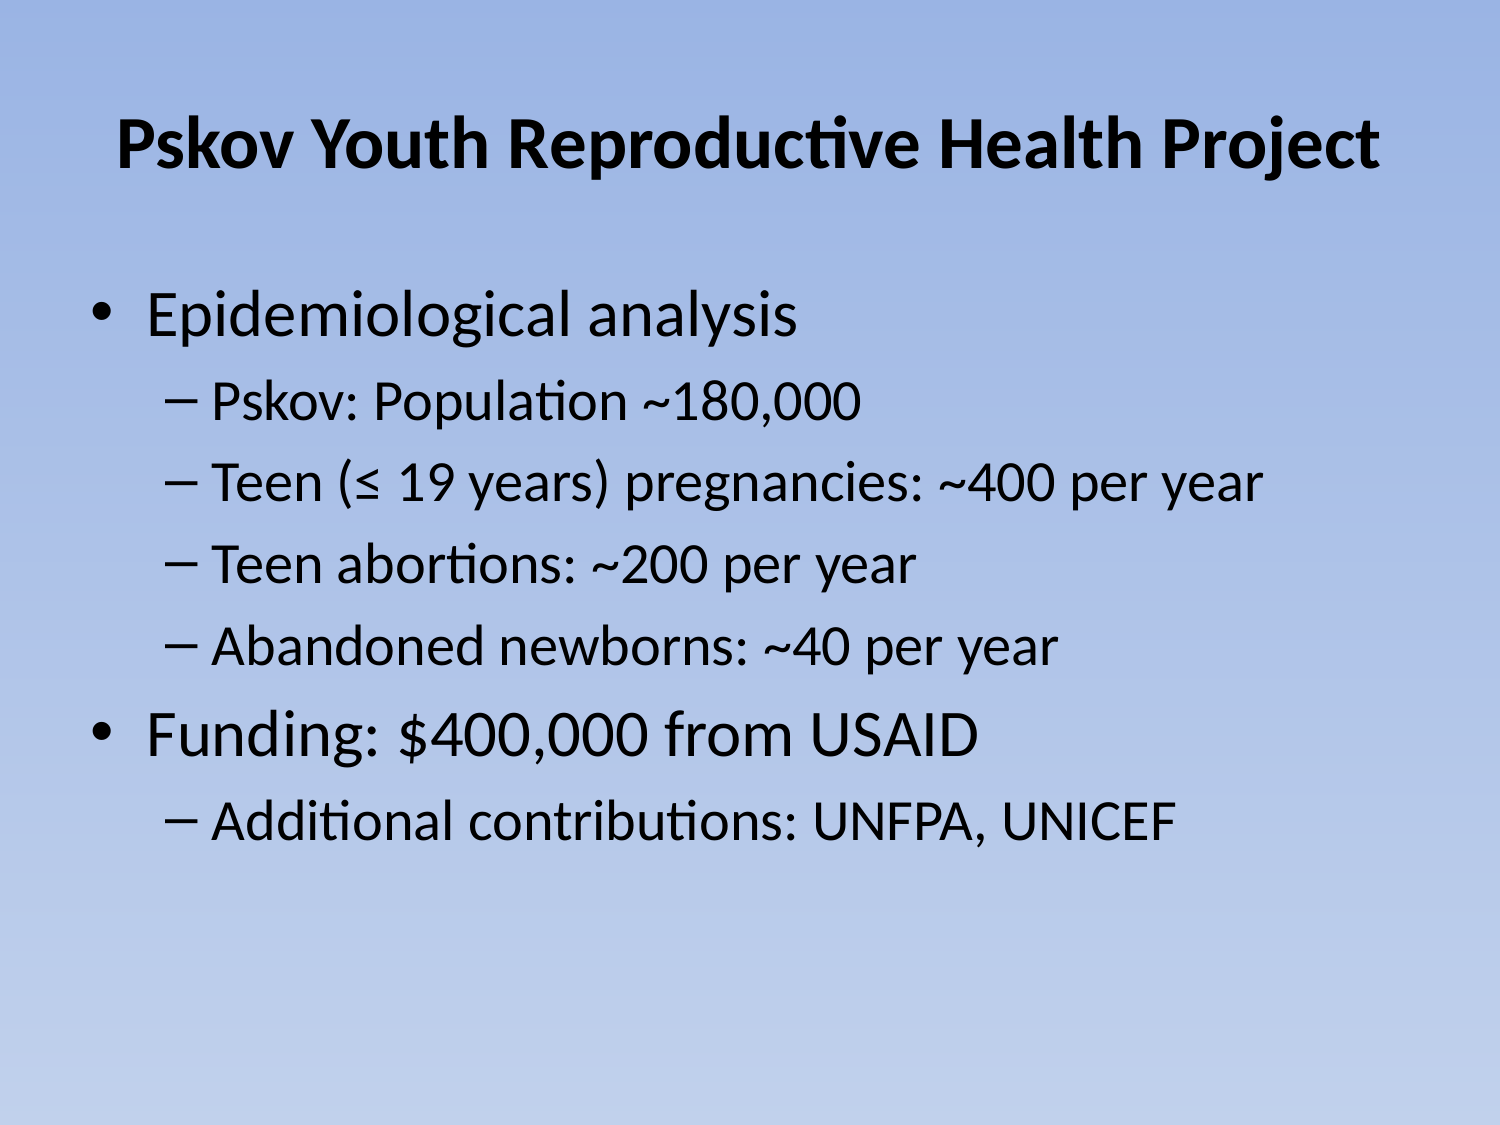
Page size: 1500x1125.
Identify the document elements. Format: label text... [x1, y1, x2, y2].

list Epidemiological analysis Pskov: Population ~180,000 Teen (≤ 19 years) pregnancies: ~400 per year Teen abortions: ~200 per year Abandoned newborns: ~40 per year Funding: $400,000 from USAID Additional contributions: UNFPA, UNICEF [75, 262, 1425, 1005]
title Pskov Youth Reproductive Health Project [75, 45, 1425, 233]
